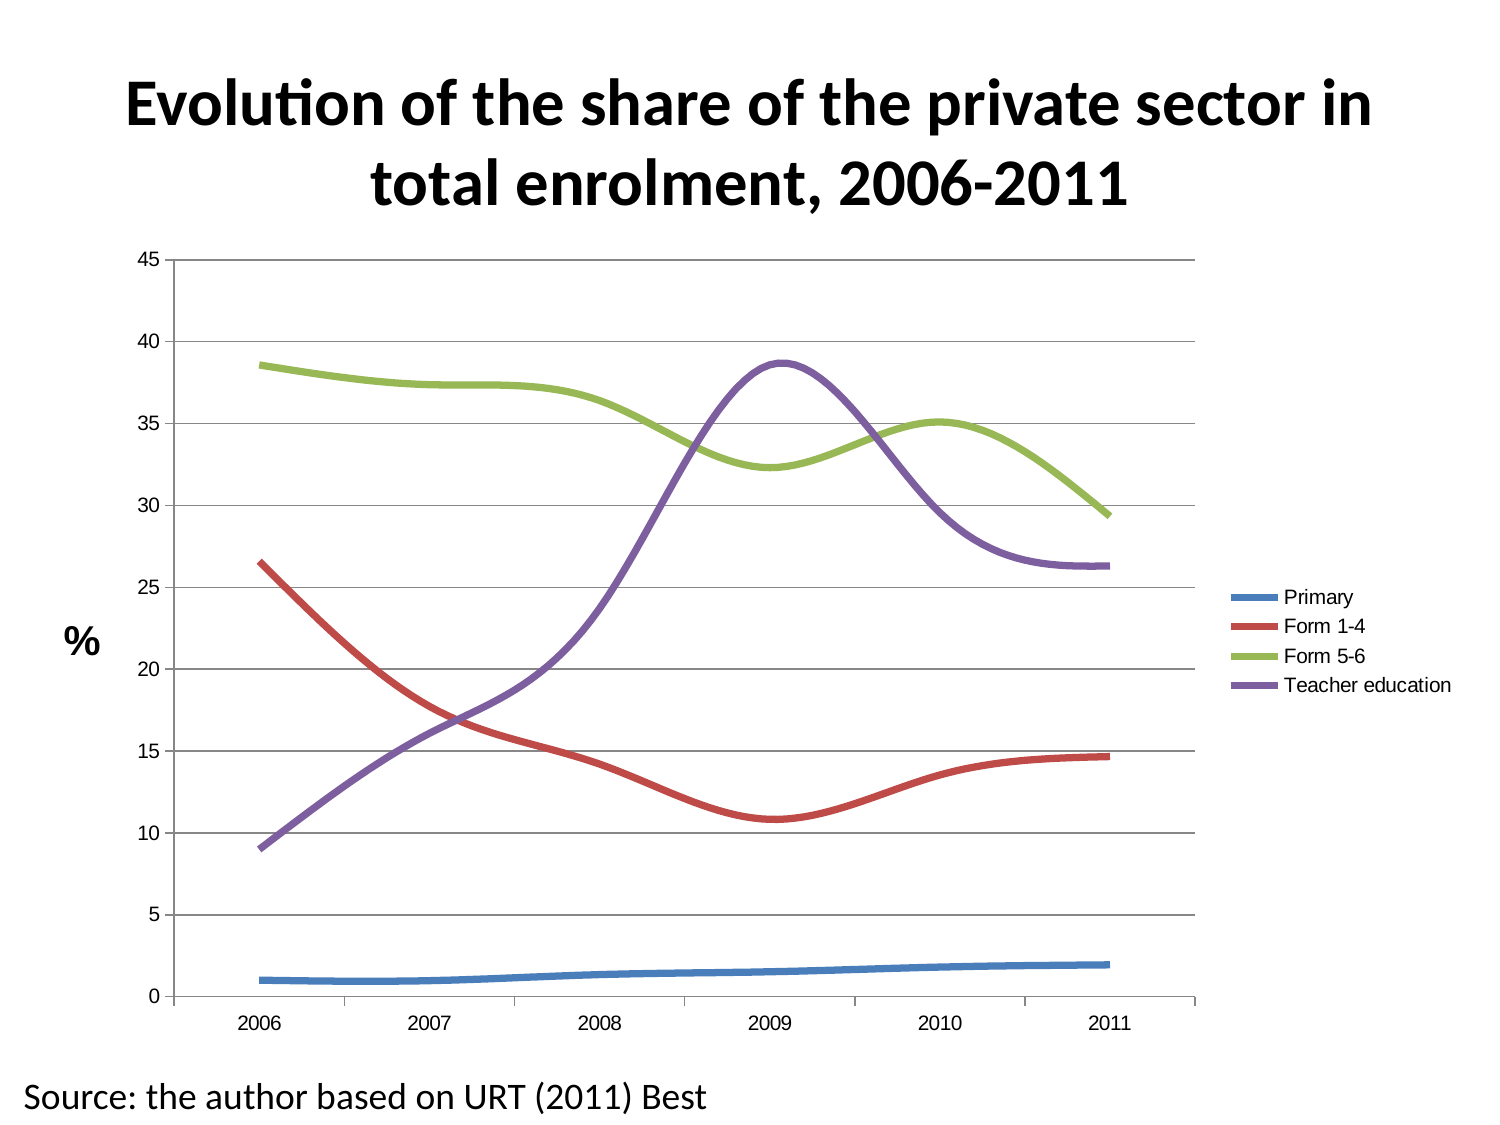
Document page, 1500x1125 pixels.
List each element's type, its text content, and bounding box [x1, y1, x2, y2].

text_box Source: the author based on URT (2011) Best [9, 1064, 891, 1125]
text_box Evolution of the share of the private sector in total enrolment, 2006-2011 [75, 45, 1425, 230]
chart [29, 231, 1471, 1052]
